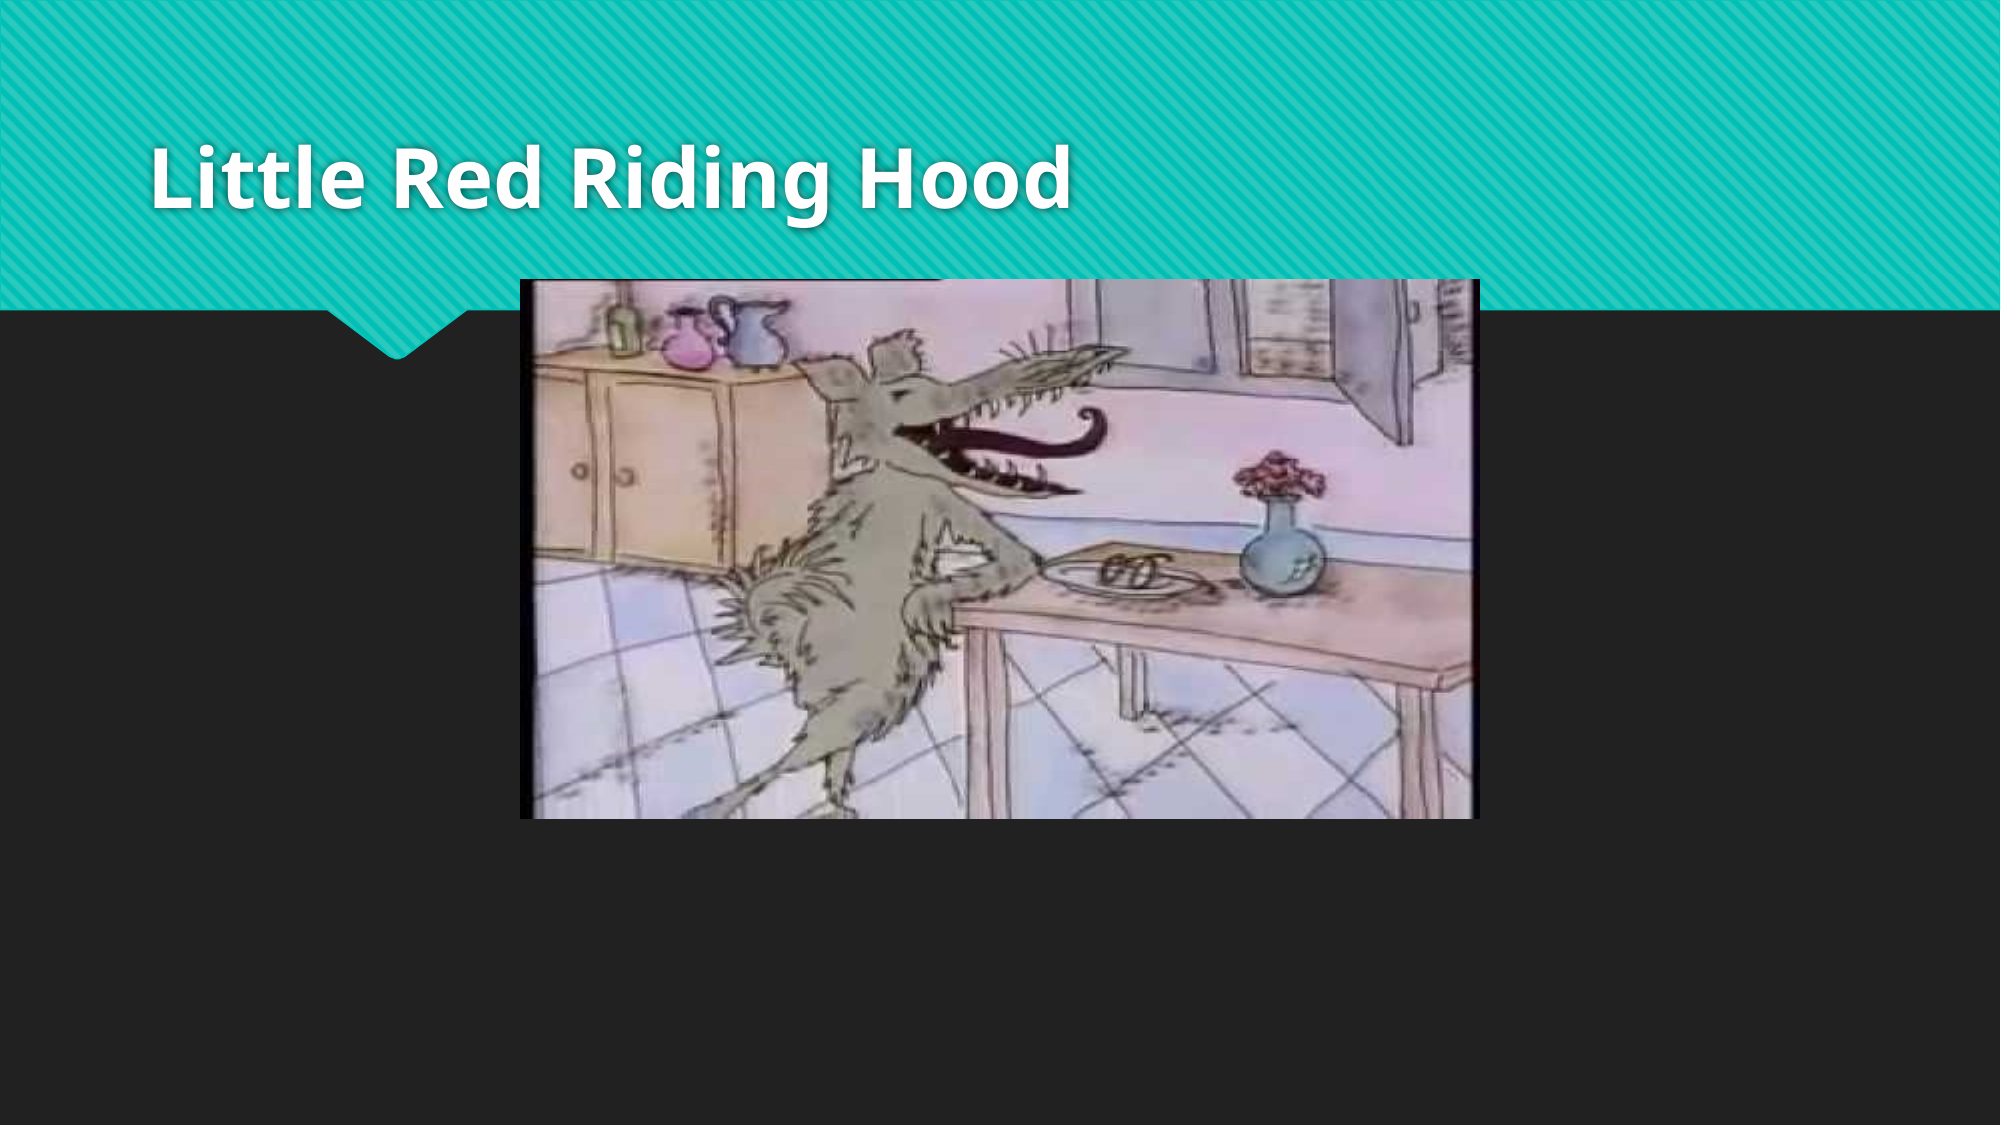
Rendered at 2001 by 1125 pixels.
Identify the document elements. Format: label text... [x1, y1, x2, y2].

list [519, 278, 1481, 820]
title Little Red Riding Hood [132, 73, 1868, 233]
